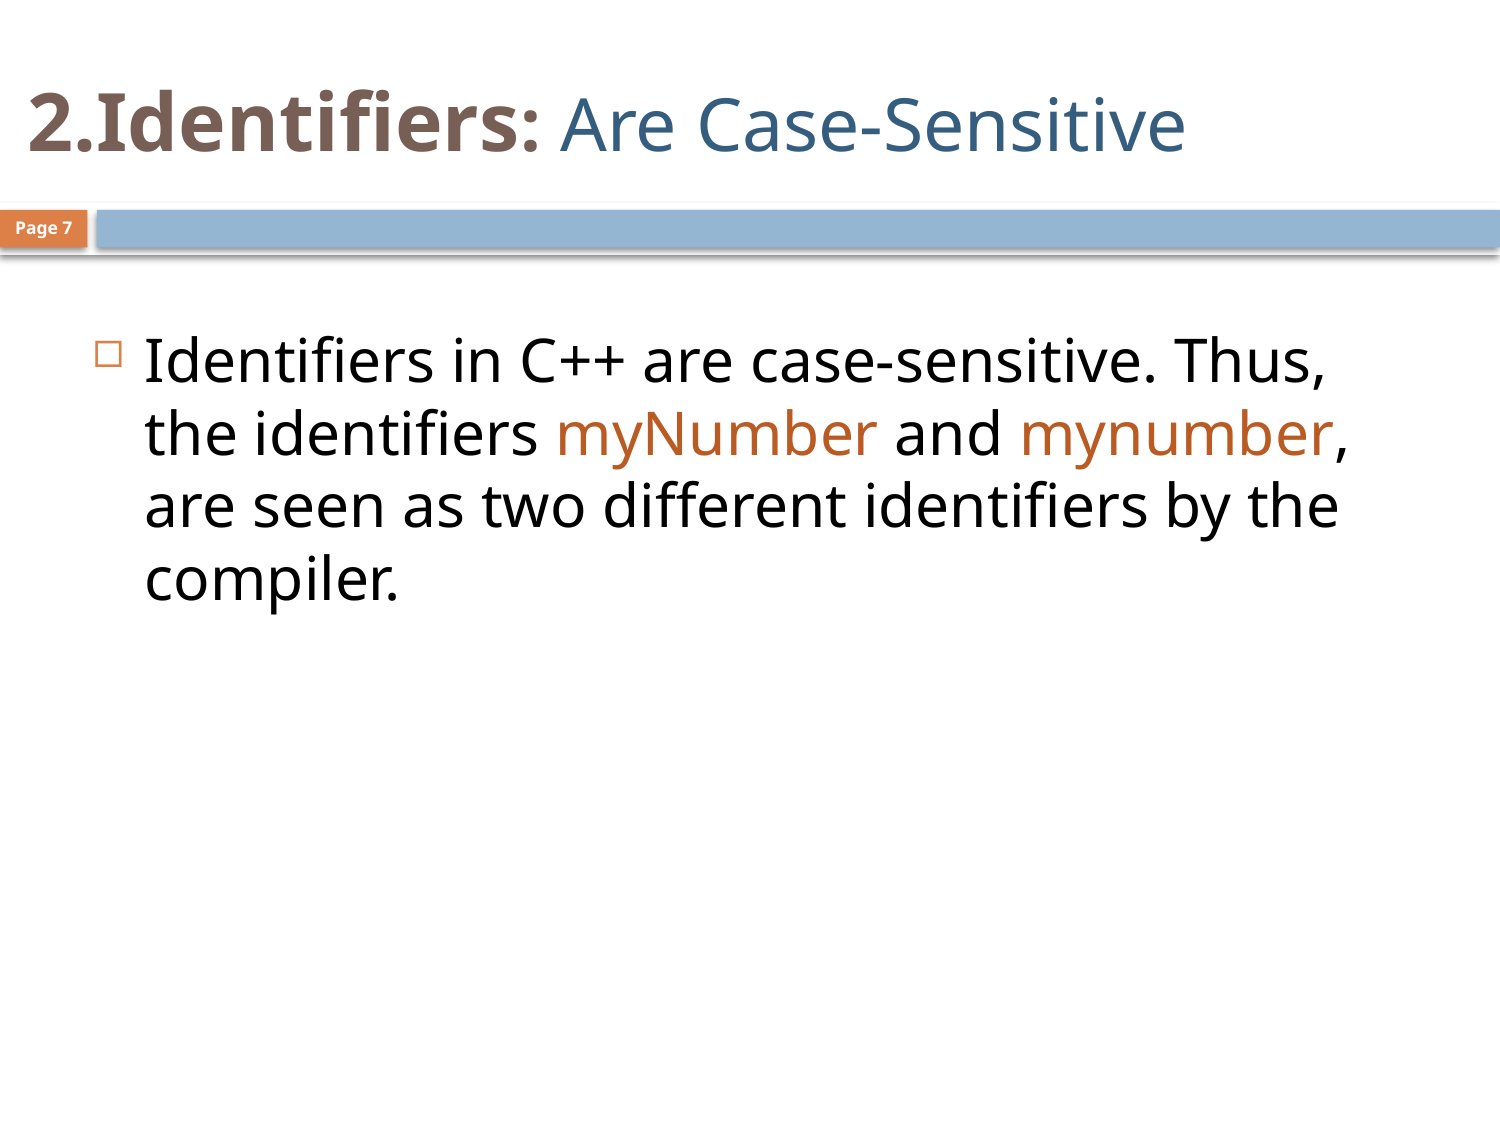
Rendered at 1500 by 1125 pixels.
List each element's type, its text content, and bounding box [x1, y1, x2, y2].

slide_number Page 7 [0, 208, 88, 249]
text_box Identifiers in C++ are case-sensitive. Thus, the identifiers myNumber and mynumber, are seen as two different identifiers by the compiler. [77, 315, 1413, 620]
title 2.Identifiers: Are Case-Sensitive [12, 62, 1363, 176]
